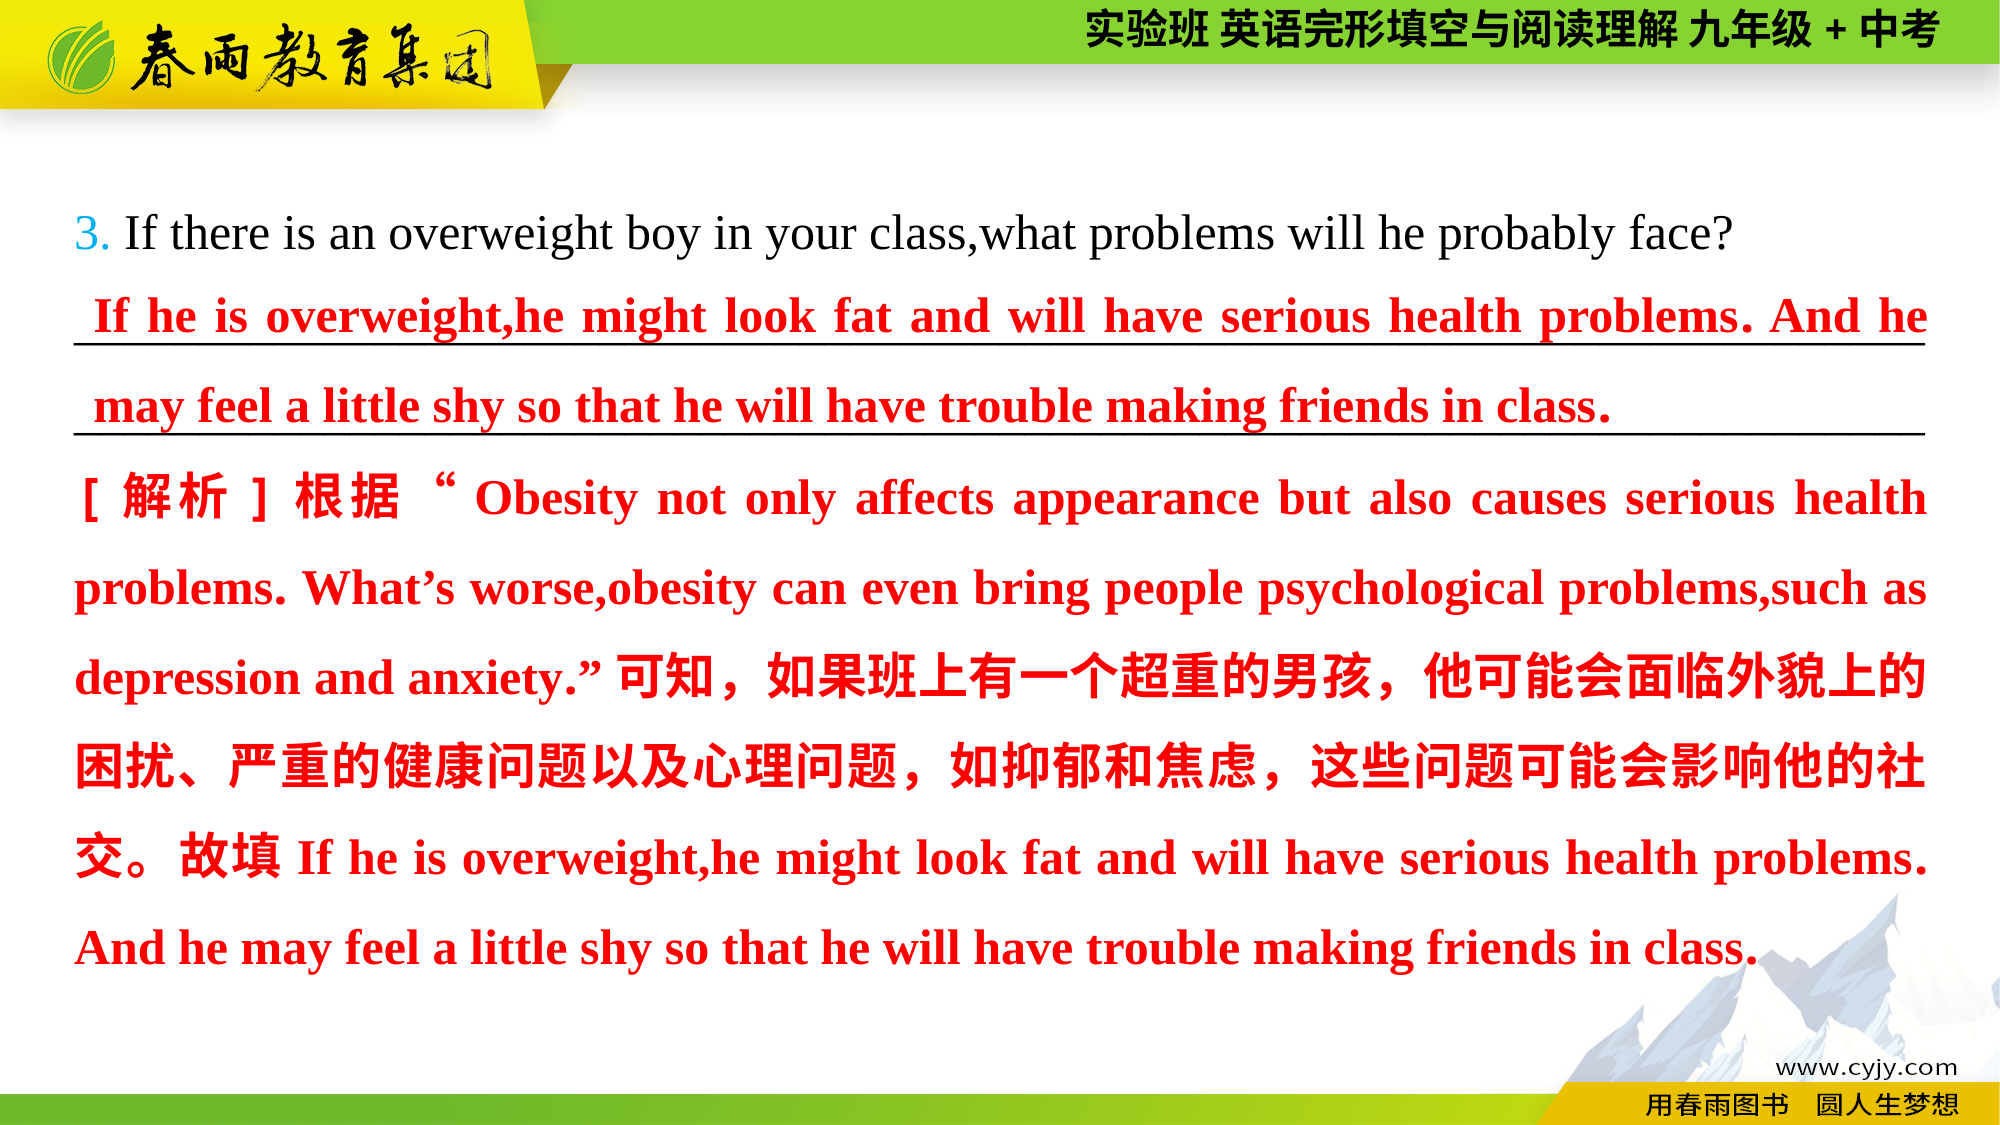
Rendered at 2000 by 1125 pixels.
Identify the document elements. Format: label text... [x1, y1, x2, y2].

list 3. If there is an overweight boy in your class,what problems will he probably face? __________________________________________________________________________ __________________________________________________________________________ [59, 162, 1944, 451]
text_box [解析]根据“Obesity not only affects appearance but also causes serious health problems. What’s worse,obesity can even bring people psychological problems,such as depression and anxiety.”可知，如果班上有一个超重的男孩，他可能会面临外貌上的困扰、严重的健康问题以及心理问题，如抑郁和焦虑，这些问题可能会影响他的社交。故填If he is overweight,he might look fat and will have serious health problems. And he may feel a little shy so that he will have trouble making friends in class. [59, 451, 1944, 982]
picture [0, 0, 2000, 1125]
